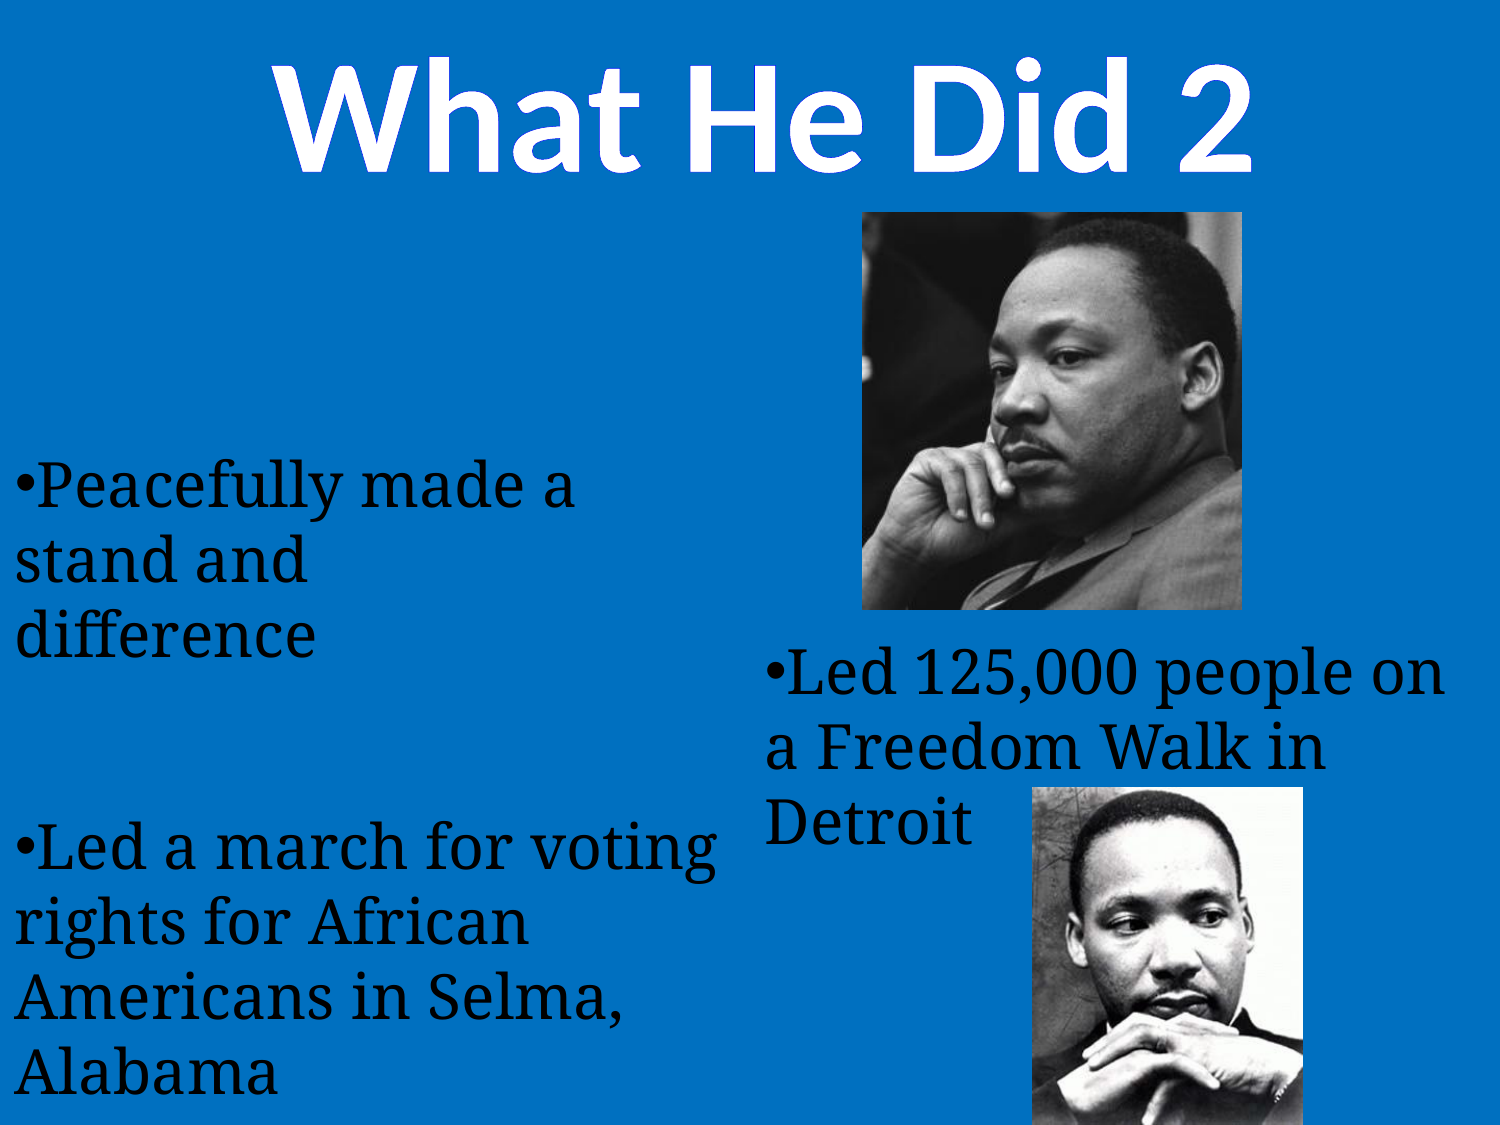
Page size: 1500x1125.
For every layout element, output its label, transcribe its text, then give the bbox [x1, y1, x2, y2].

text_box Peacefully made a stand and difference [0, 437, 625, 678]
text_box Led a march for voting rights for African Americans in Selma, Alabama [0, 799, 738, 1115]
picture [862, 212, 1243, 610]
picture [1032, 787, 1303, 1125]
text_box What He Did 2 [254, 0, 1274, 213]
text_box Led 125,000 people on a Freedom Walk in Detroit [749, 624, 1500, 865]
